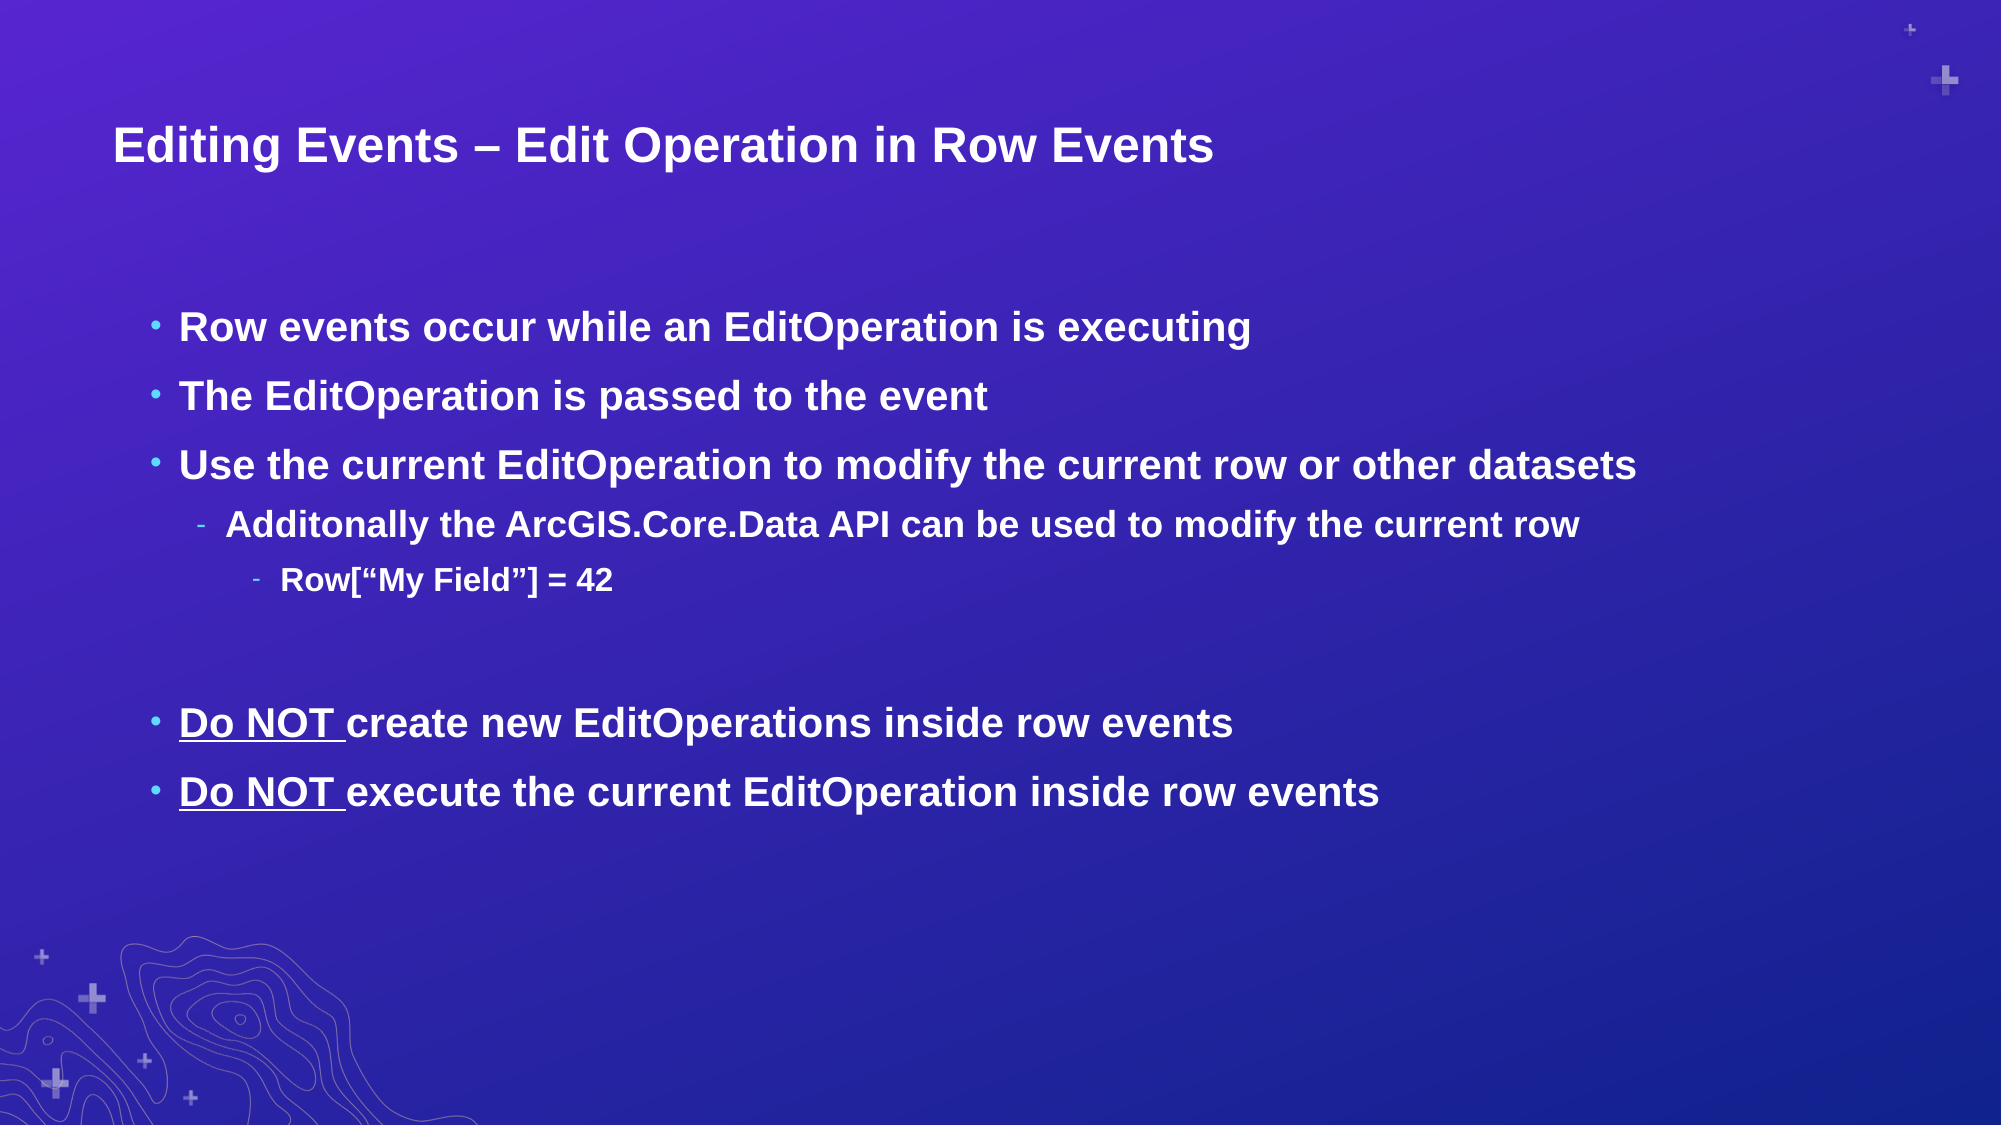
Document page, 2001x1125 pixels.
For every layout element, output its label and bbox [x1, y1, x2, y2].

text_box [0, 0, 2000, 1125]
